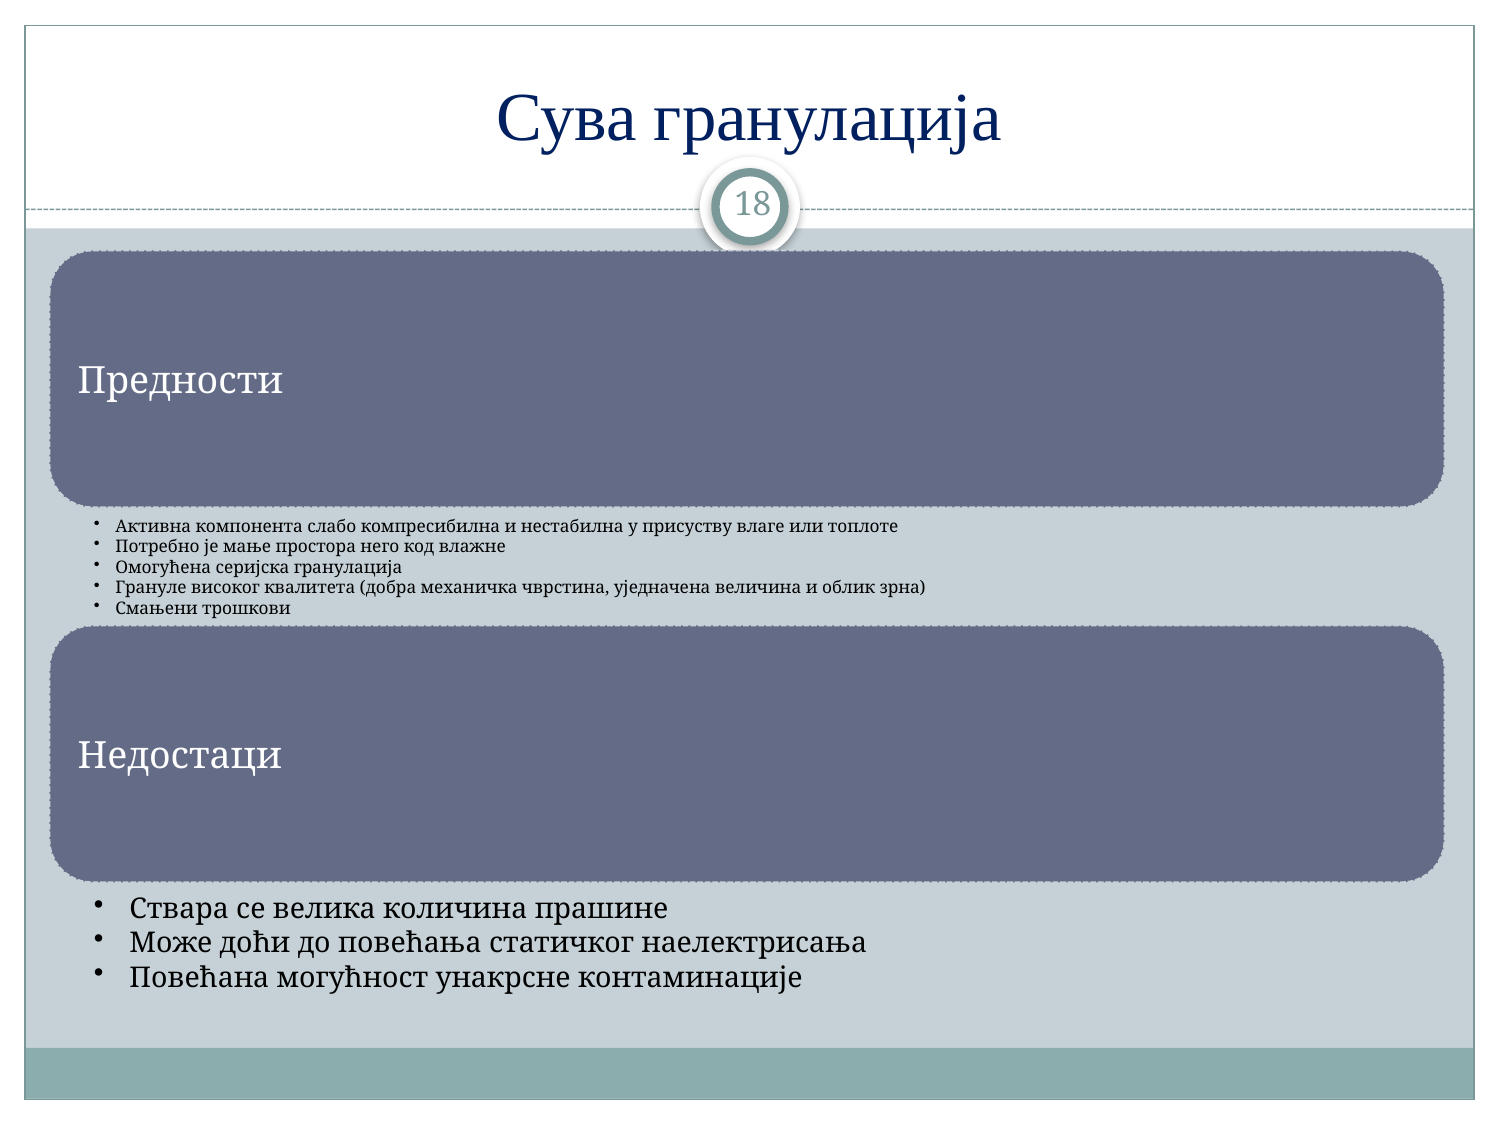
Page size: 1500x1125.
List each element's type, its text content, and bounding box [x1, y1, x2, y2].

title Сува гранулација [49, 37, 1450, 162]
slide_number 18 [715, 168, 791, 241]
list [49, 250, 1445, 1001]
